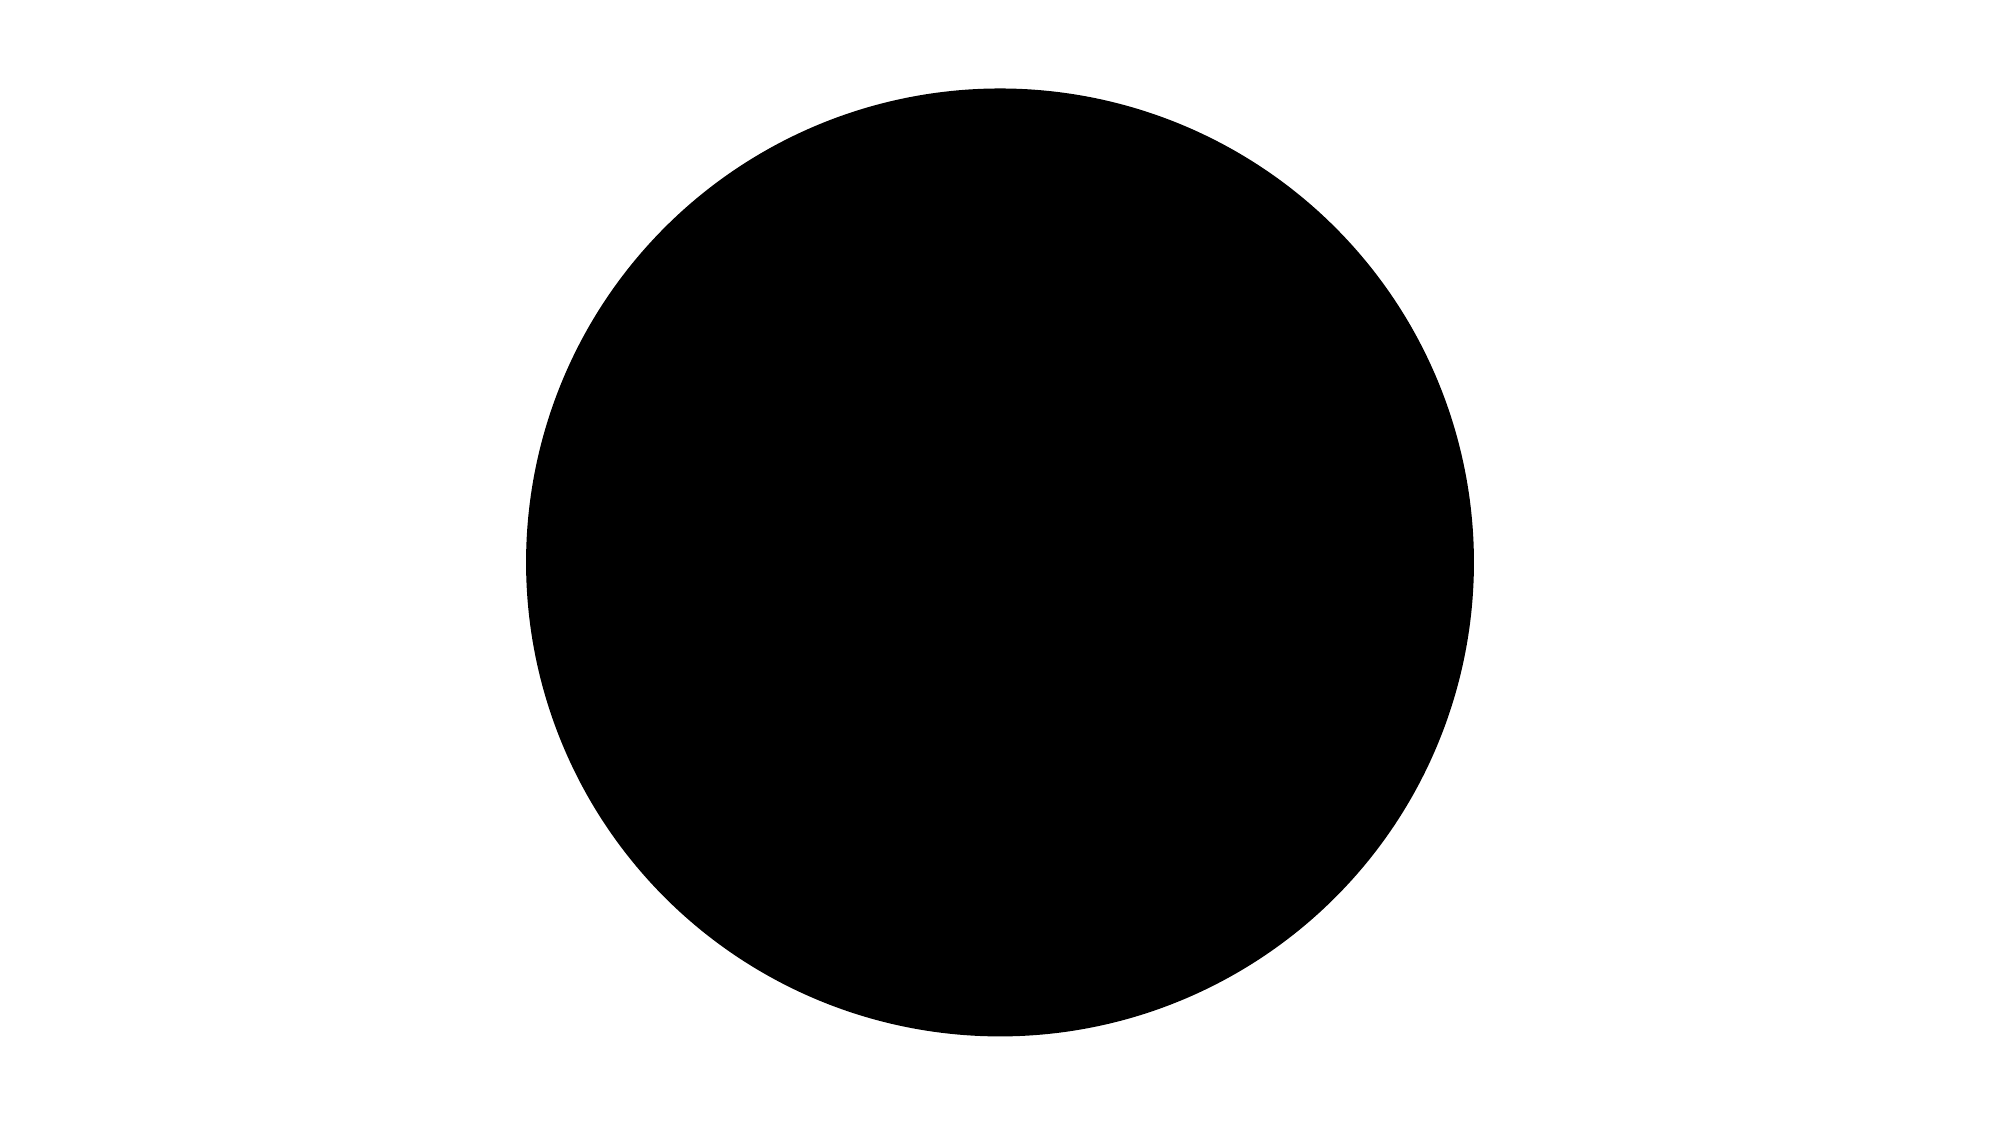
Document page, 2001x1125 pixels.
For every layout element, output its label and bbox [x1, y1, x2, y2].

text_box [525, 87, 1475, 1038]
